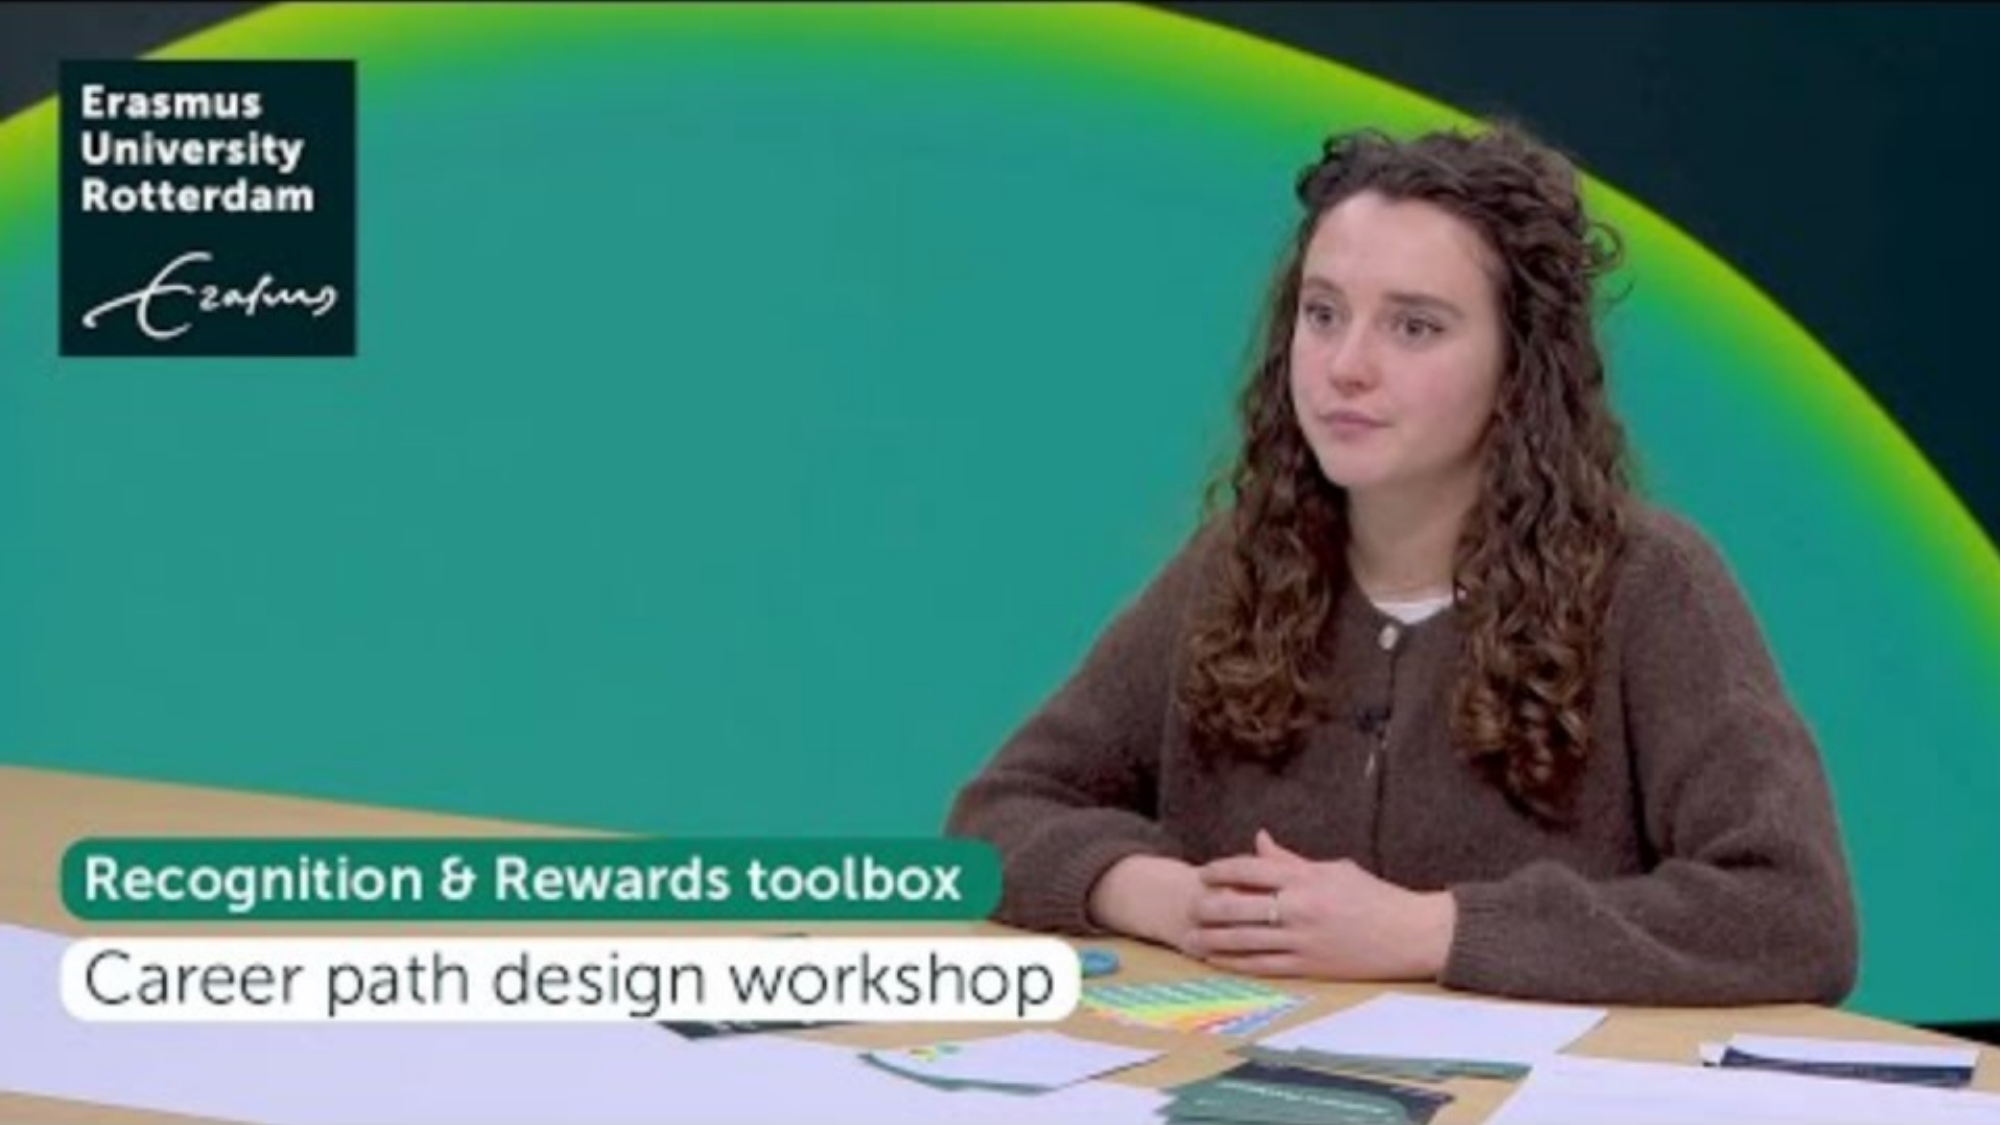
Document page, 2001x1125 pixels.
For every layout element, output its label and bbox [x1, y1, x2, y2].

text_box [0, 0, 2000, 1125]
